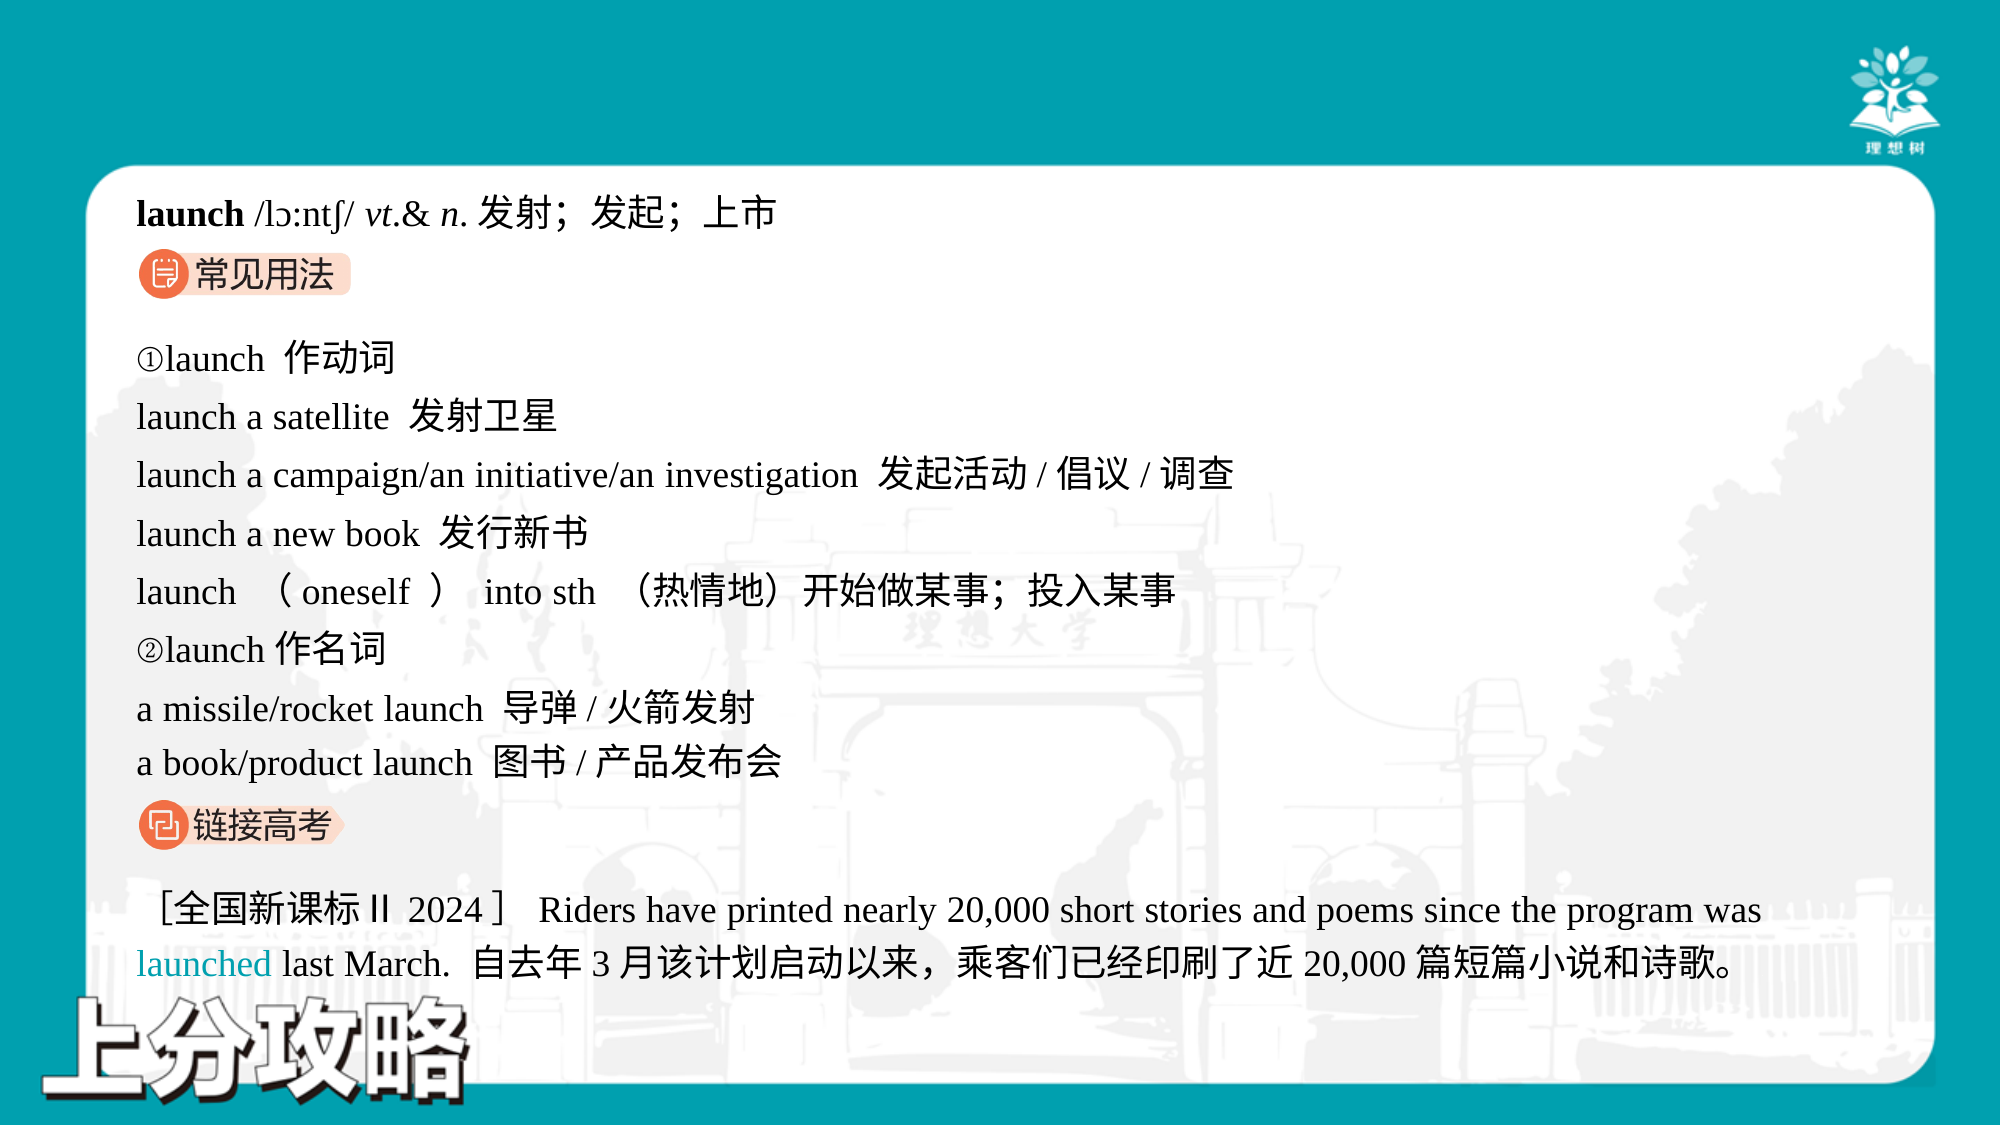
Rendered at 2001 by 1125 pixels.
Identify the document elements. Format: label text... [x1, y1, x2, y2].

text_box ①launch 作动词 launch a satellite 发射卫星 launch a campaign/an initiative/an investigation 发起活动/倡议/调查 launch a new book 发行新书 launch （oneself ） into sth （热情地）开始做某事；投入某事 ②launch作名词 a missile/rocket launch 导弹/火箭发射 a book/product launch 图书/产品发布会#25 [136, 320, 1865, 778]
text_box ［全国新课标Ⅱ2024］Riders have printed nearly 20,000 short stories and poems since the program was launched last March. 自去年3月该计划启动以来，乘客们已经印刷了近20,000篇短篇小说和诗歌。#27 [136, 871, 1865, 979]
text_box launch /lɔ:ntʃ/ vt.& n.发射；发起；上市#16 [136, 177, 1865, 228]
picture [0, 0, 2000, 1125]
